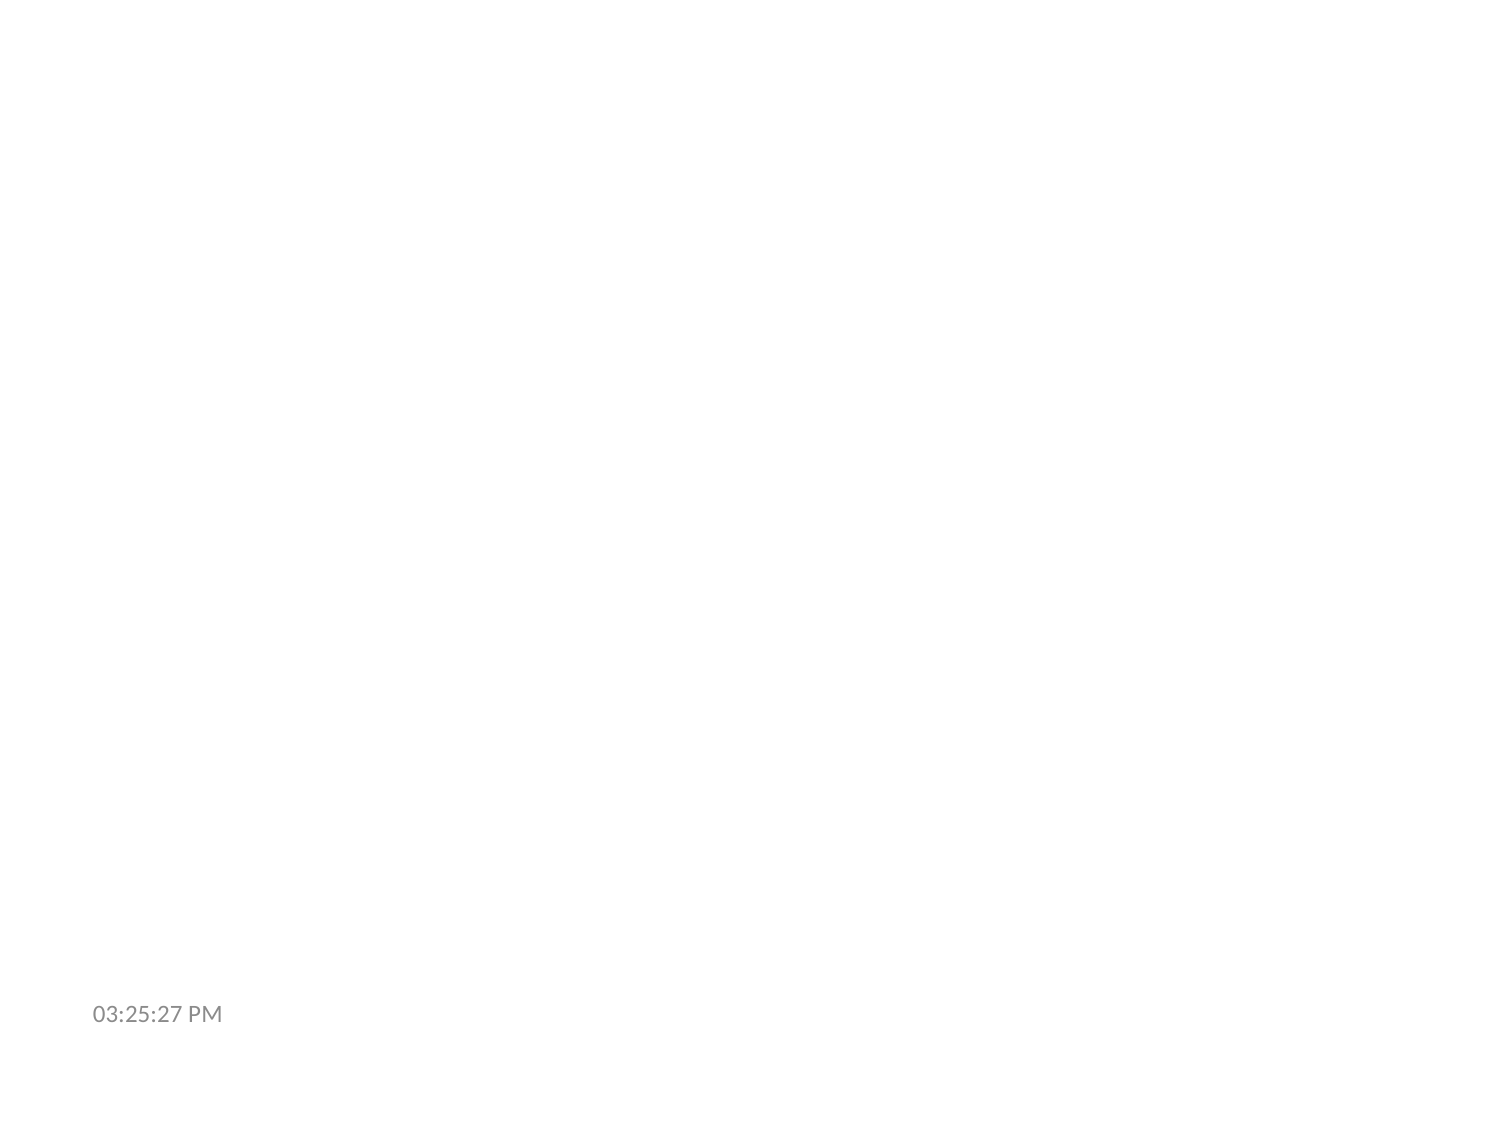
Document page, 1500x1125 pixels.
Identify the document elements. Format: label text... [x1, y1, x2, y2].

text_box 3:35:09 PM [77, 982, 428, 1043]
